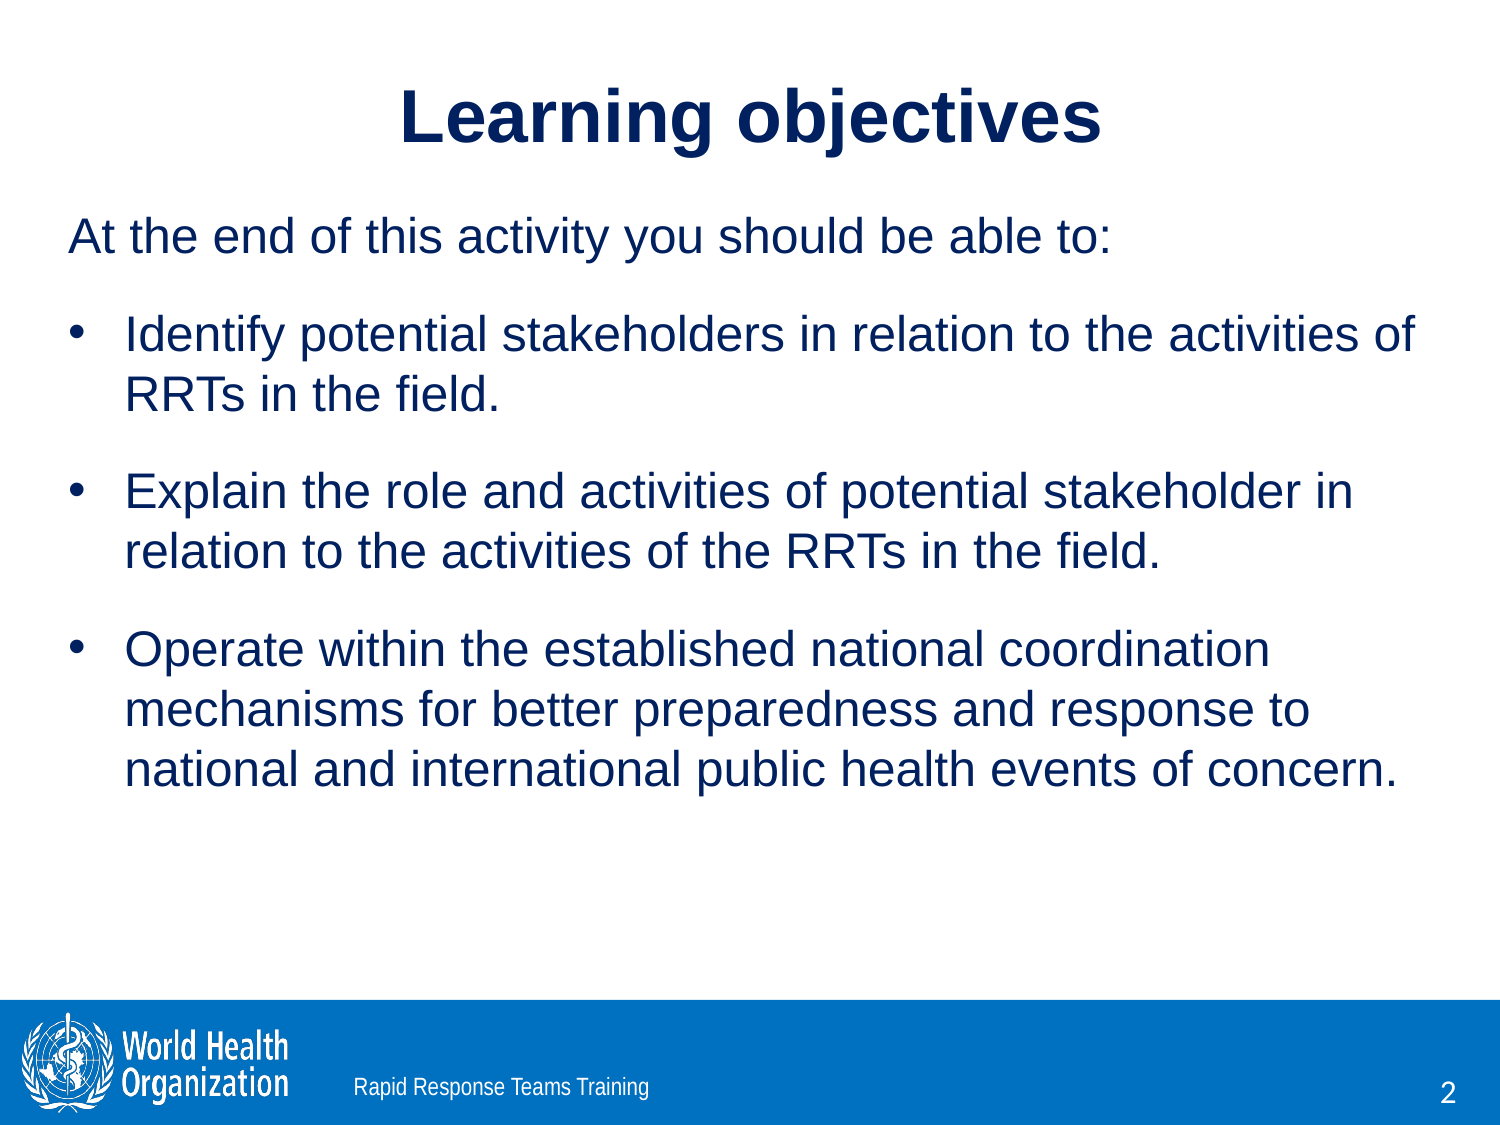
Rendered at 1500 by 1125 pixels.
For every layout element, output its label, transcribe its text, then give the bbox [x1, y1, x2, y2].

list At the end of this activity you should be able to: Identify potential stakeholders in relation to the activities of RRTs in the field. Explain the role and activities of potential stakeholder in relation to the activities of the RRTs in the field. Operate within the established national coordination mechanisms for better preparedness and response to national and international public health events of concern. [53, 196, 1459, 1024]
title Learning objectives [76, 19, 1427, 196]
picture [21, 1012, 288, 1113]
